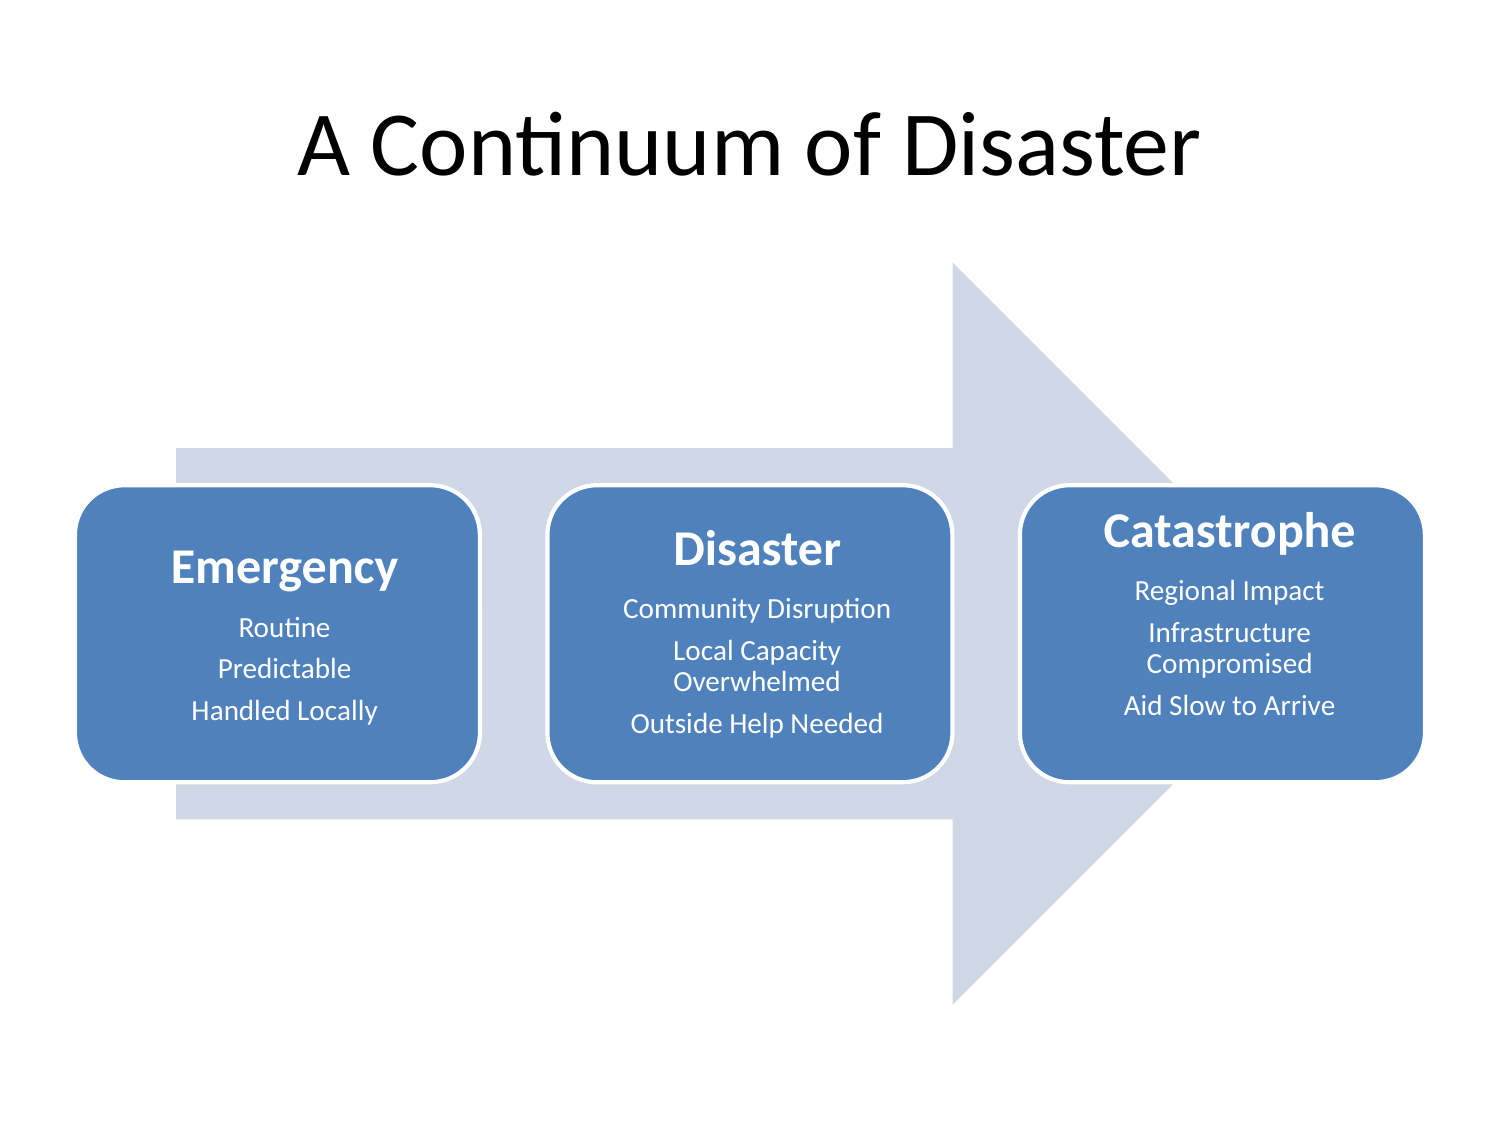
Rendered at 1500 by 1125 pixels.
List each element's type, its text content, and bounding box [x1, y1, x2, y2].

title A Continuum of Disaster [75, 45, 1425, 233]
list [74, 262, 1426, 1006]
